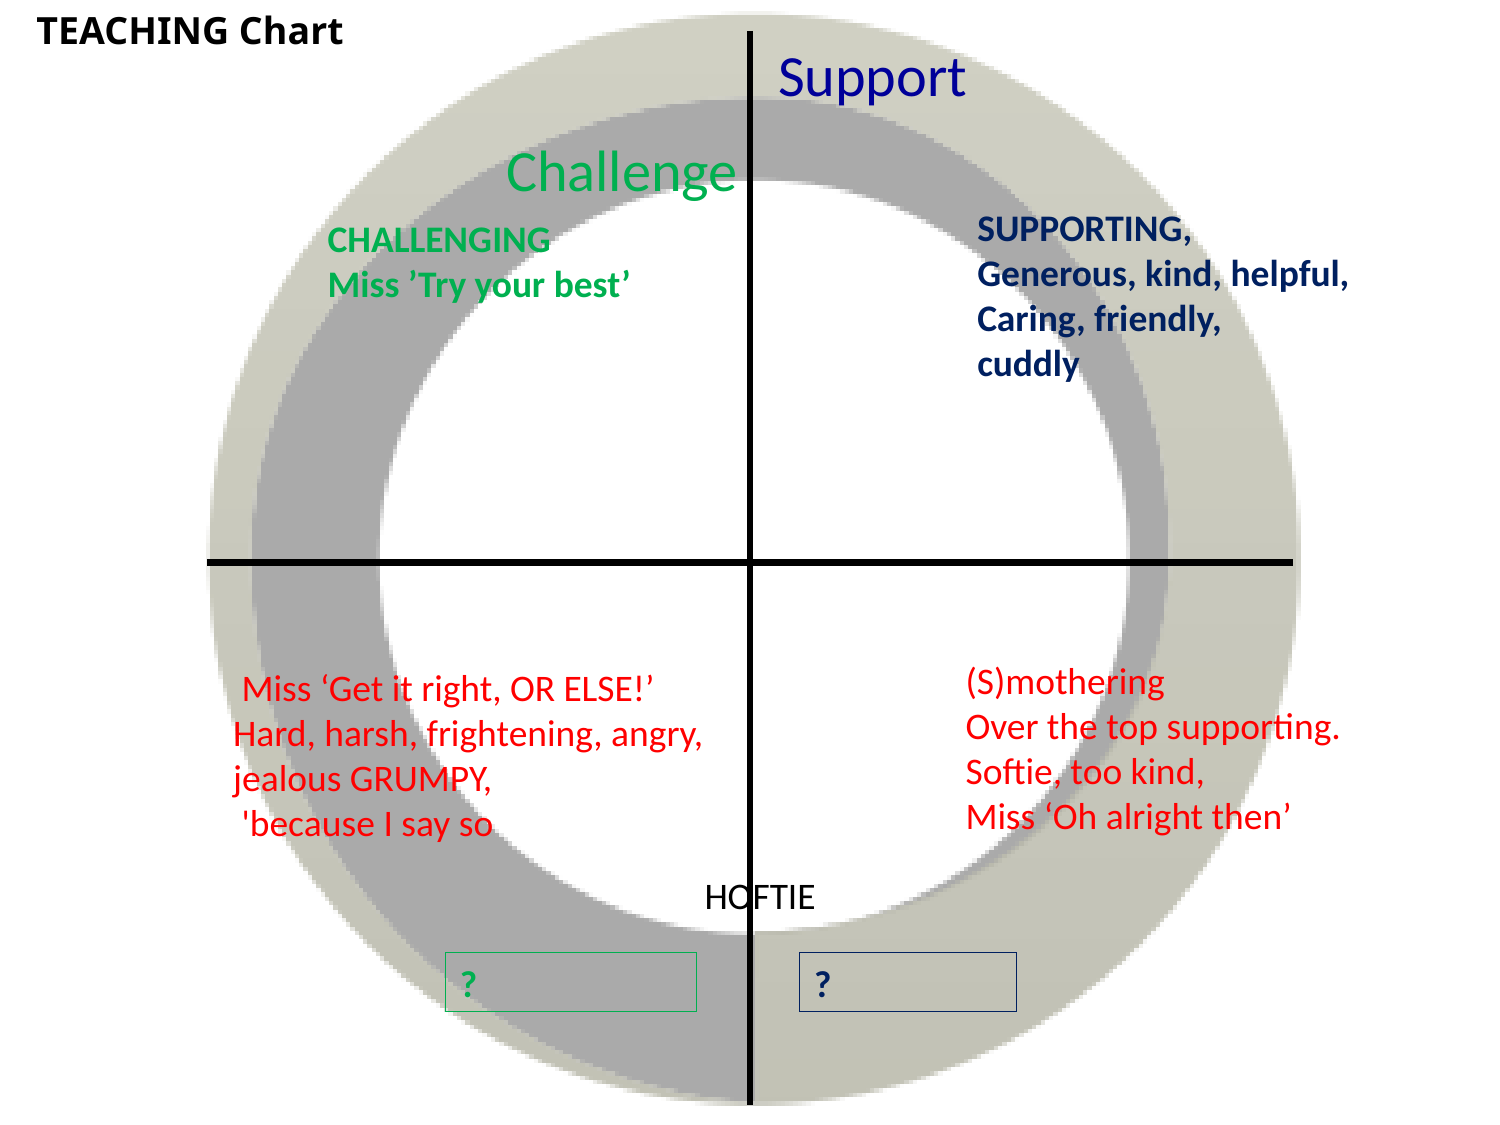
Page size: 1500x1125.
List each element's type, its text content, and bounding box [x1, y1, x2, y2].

picture [206, 11, 1301, 1107]
text_box TEACHING Chart [21, 0, 359, 60]
text_box SUPPORTING, Generous, kind, helpful, Caring, friendly, cuddly [1305, 196, 1400, 391]
text_box (S)mothering Over the top supporting. Softie, too kind, Miss ‘Oh alright then’ [1305, 649, 1500, 890]
